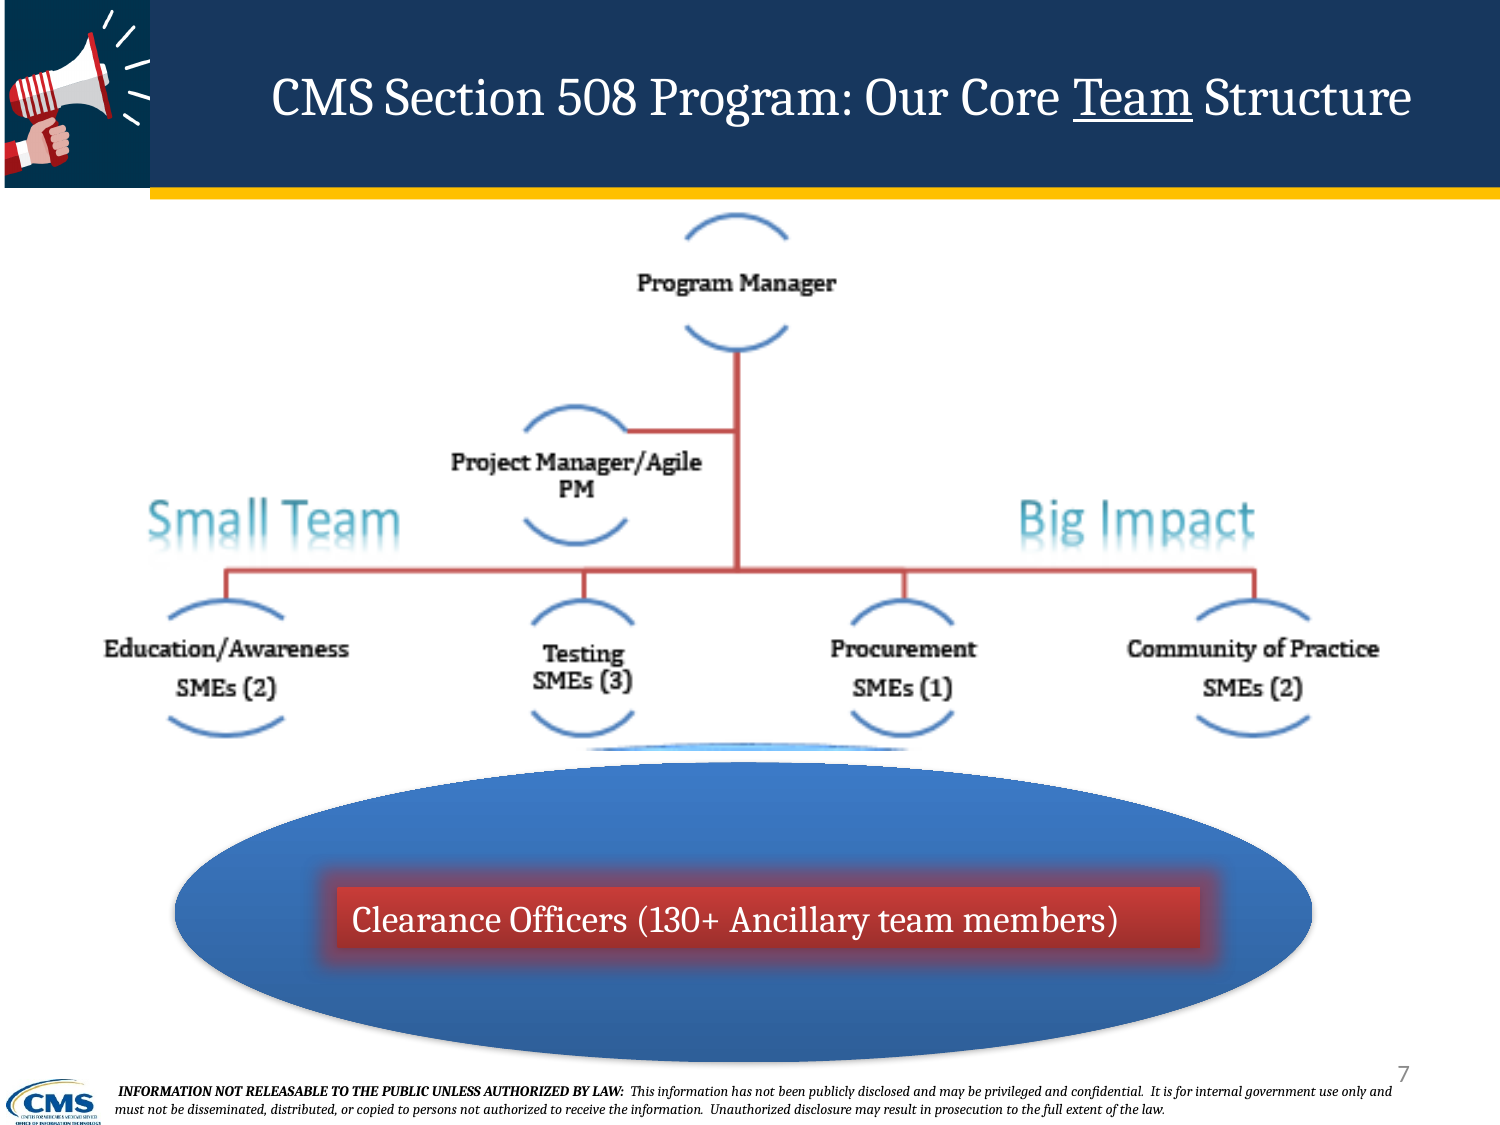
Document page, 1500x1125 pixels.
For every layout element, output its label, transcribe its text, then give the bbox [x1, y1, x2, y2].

picture [5, 1079, 101, 1125]
picture [37, 206, 1476, 751]
text_box Clearance Officers (130+ Ancillary team members) [337, 887, 1200, 948]
text_box [174, 762, 1313, 1063]
picture [4, 0, 163, 188]
text_box INFORMATION NOT RELEASABLE TO THE PUBLIC UNLESS AUTHORIZED BY LAW: This information has not been publicly disclosed and may be privileged and confidential. It is for internal government use only and must not be disseminated, distributed, or copied to persons not authorized to receive the information. Unauthorized disclosure may result in prosecution to the full extent of the law. [100, 1074, 1413, 1125]
slide_number 7 [1074, 1042, 1425, 1103]
title CMS Section 508 Program: Our Core Team Structure [163, 0, 1500, 188]
